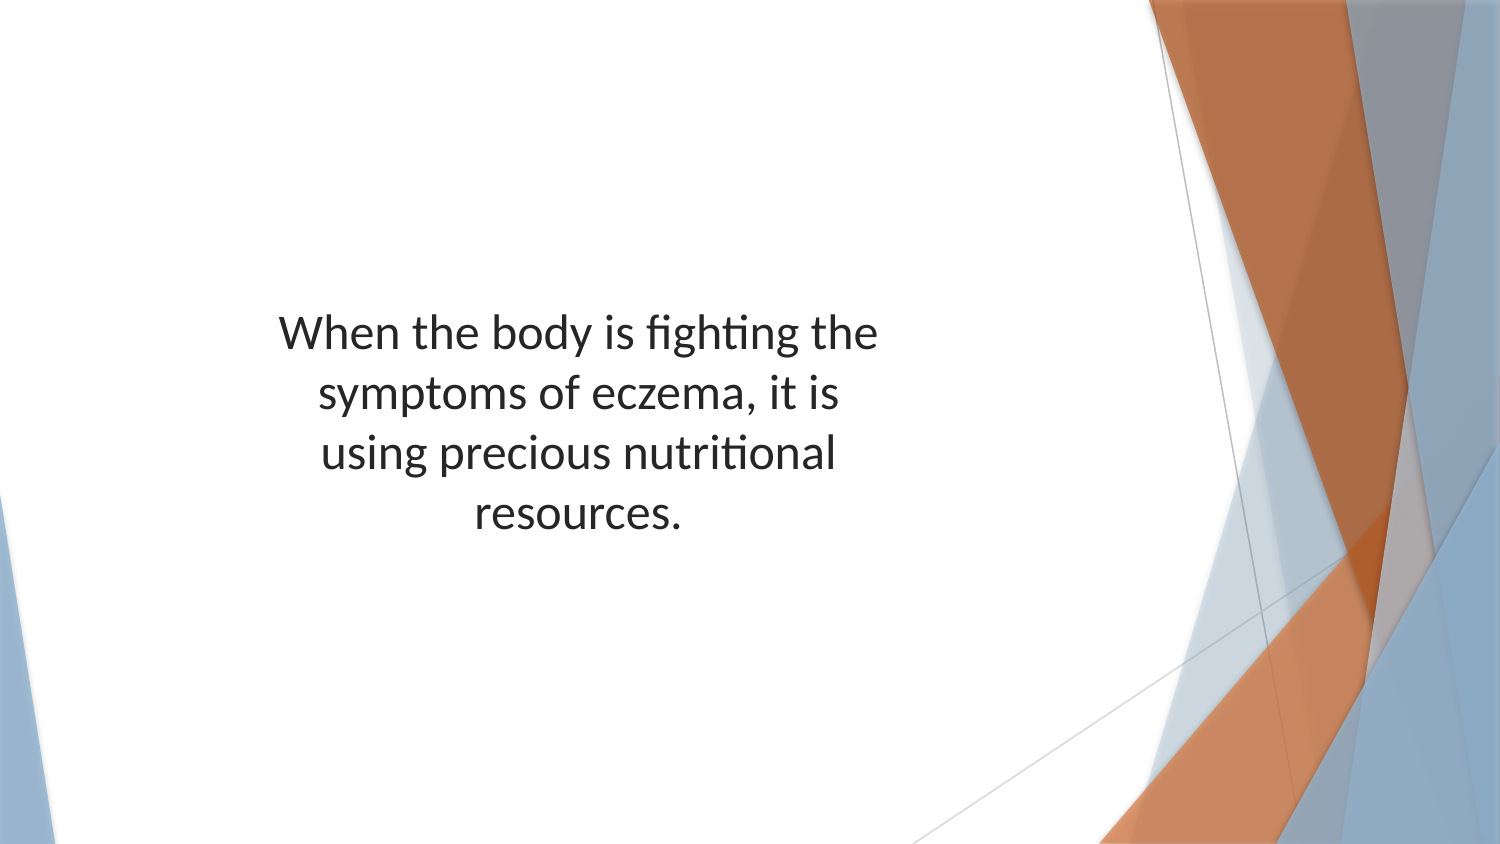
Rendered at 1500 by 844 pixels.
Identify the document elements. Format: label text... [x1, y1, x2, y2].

list When the body is fighting the symptoms of eczema, it is using precious nutritional resources. [253, 291, 904, 659]
